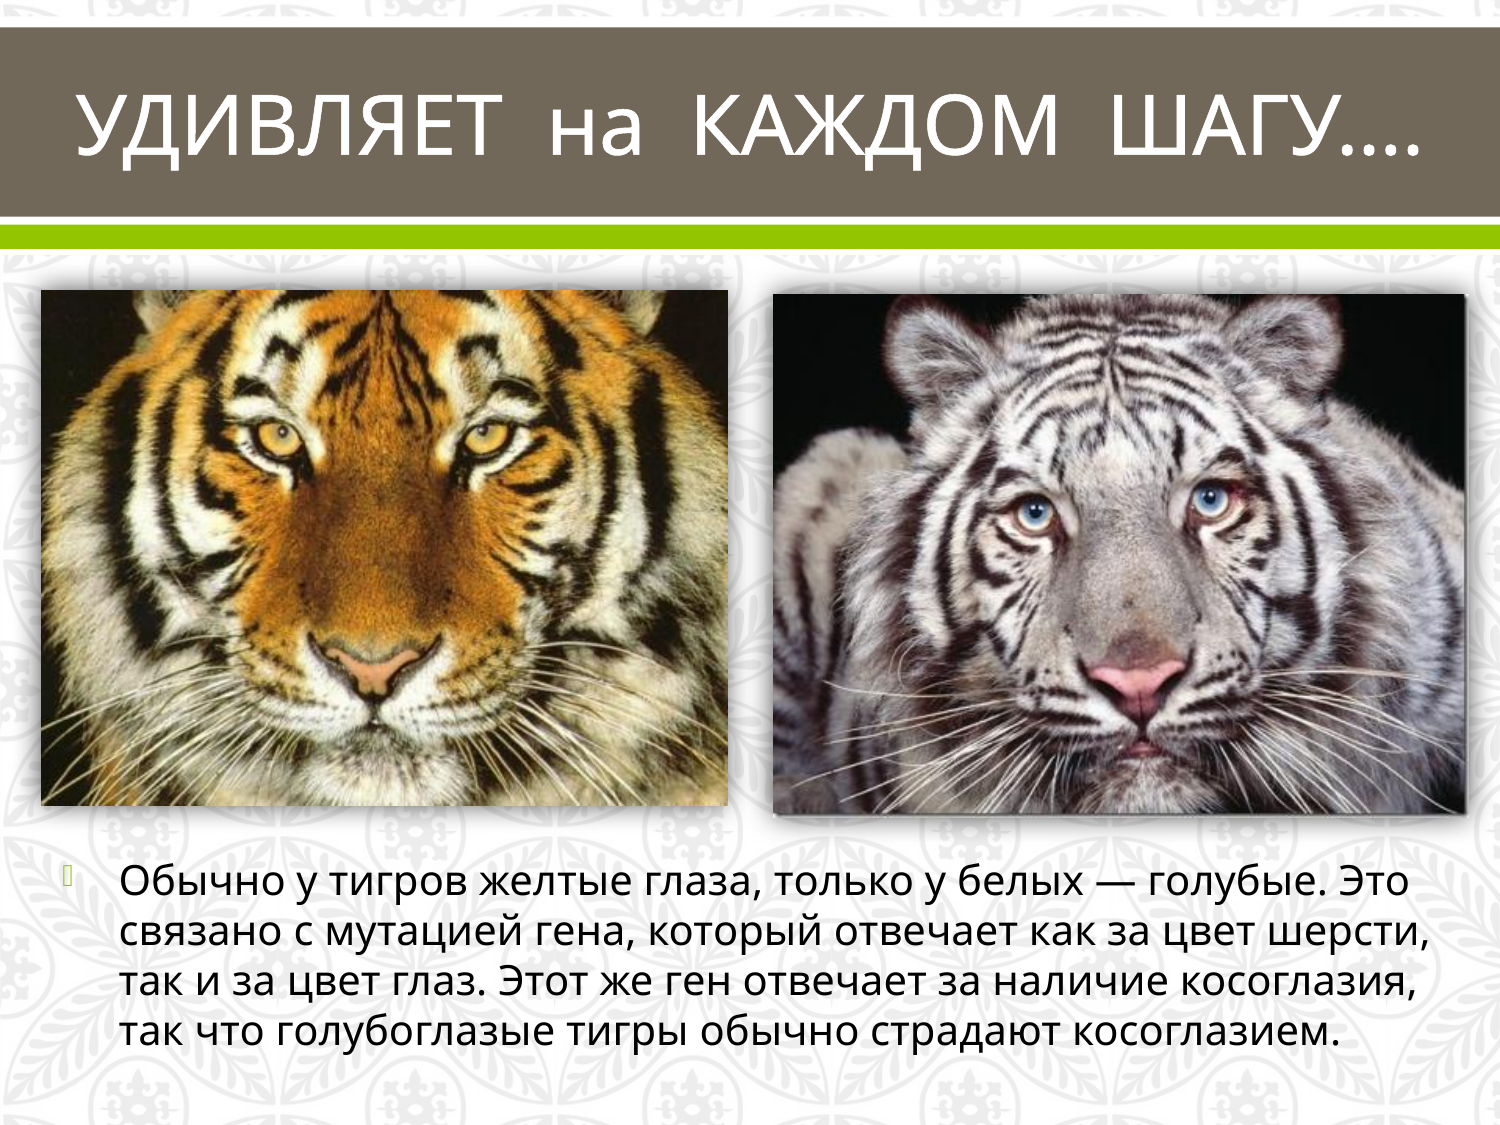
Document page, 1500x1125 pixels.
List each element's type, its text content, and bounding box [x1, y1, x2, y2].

picture [40, 290, 728, 807]
list Обычно у тигров желтые глаза, только у белых — голубые. Это связано с мутацией гена, который отвечает как за цвет шерсти, так и за цвет глаз. Этот же ген отвечает за наличие косоглазия, так что голубоглазые тигры обычно страдают косоглазием. [47, 846, 1477, 1073]
picture [773, 294, 1470, 818]
text_box УДИВЛЯЕТ на КАЖДОМ ШАГУ…. [17, 29, 1483, 213]
